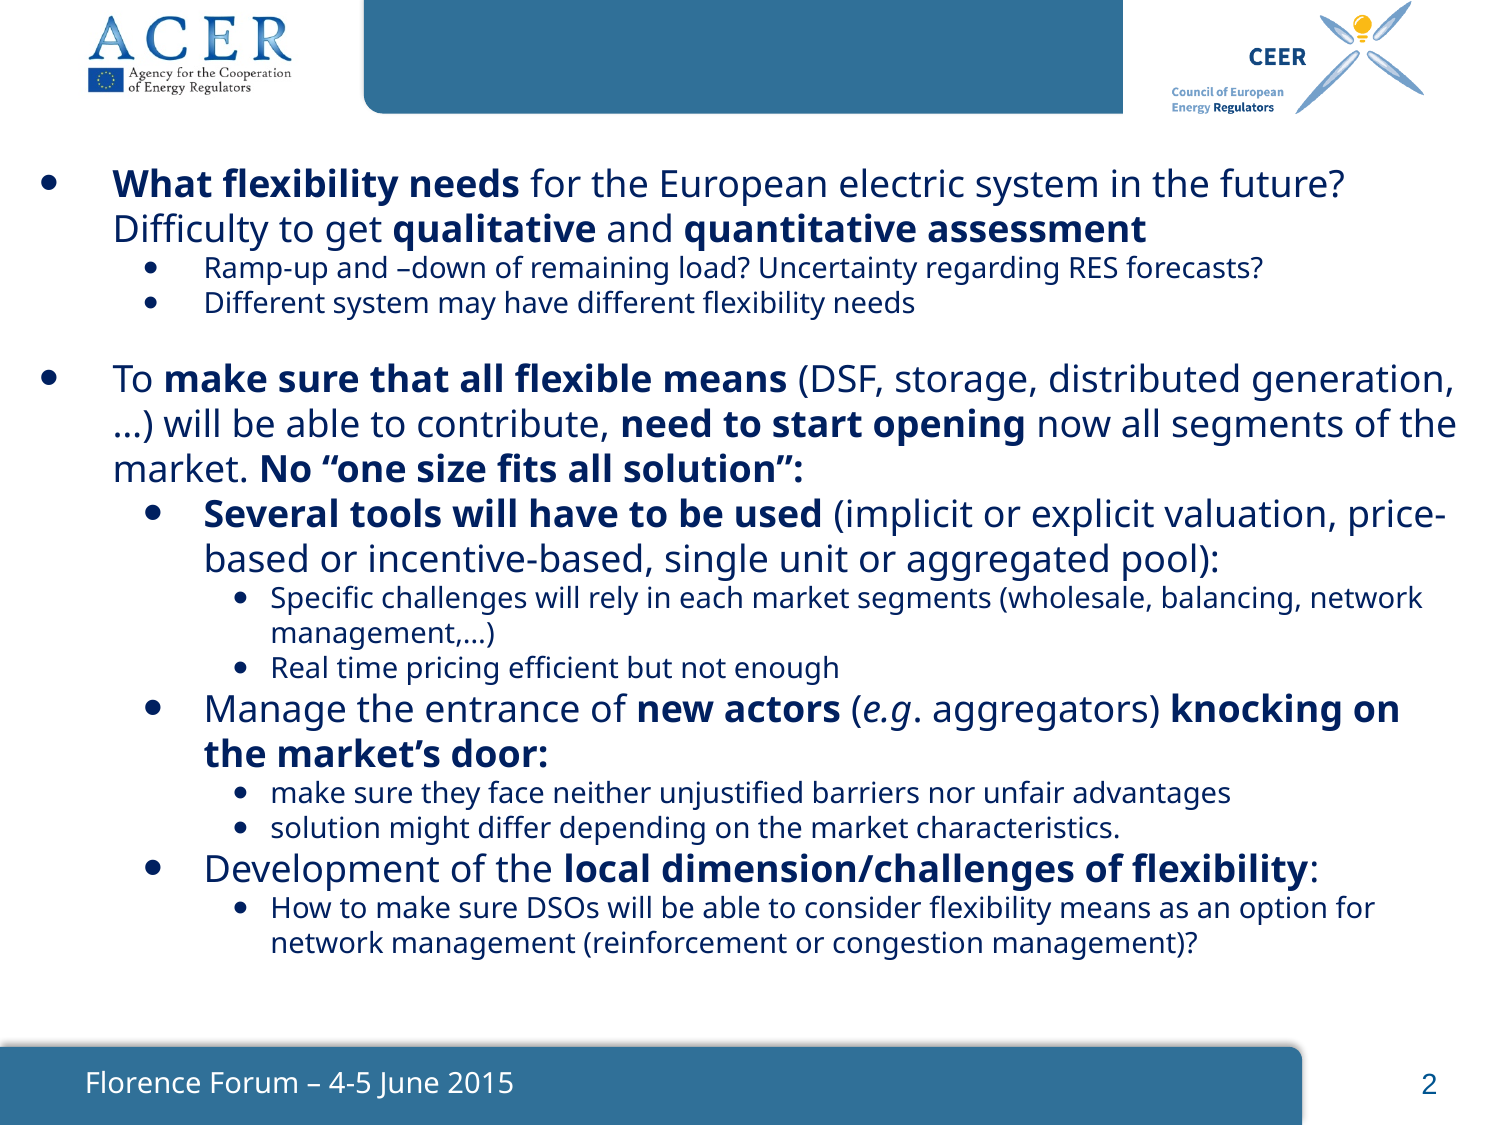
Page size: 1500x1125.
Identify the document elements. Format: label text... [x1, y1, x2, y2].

picture [67, 0, 309, 110]
text_box [1123, 0, 1500, 127]
text_box Florence Forum – 4-5 June 2015 [70, 1084, 962, 1117]
picture [1172, 1, 1424, 114]
text_box 2 [1369, 1084, 1453, 1108]
text_box What flexibility needs for the European electric system in the future? Difficulty to get qualitative and quantitative assessment Ramp-up and –down of remaining load? Uncertainty regarding RES forecasts? Different system may have different flexibility needs To make sure that all flexible means (DSF, storage, distributed generation,…) will be able to contribute, need to start opening now all segments of the market. No “one size fits all solution”: Several tools will have to be used (implicit or explicit valuation, price-based or incentive-based, single unit or aggregated pool): Specific challenges will rely in each market segments (wholesale, balancing, network management,…) Real time pricing efficient but not enough Manage the entrance of new actors (e.g. aggregators) knocking on the market’s door: make sure they face neither unjustified barriers nor unfair advantages solution might differ depending on the market characteristics. Development of the local dimension/challenges of flexibility: How to make sure DSOs will be able to consider flexibility means as an option for network management (reinforcement or congestion management)? [24, 152, 1475, 1084]
